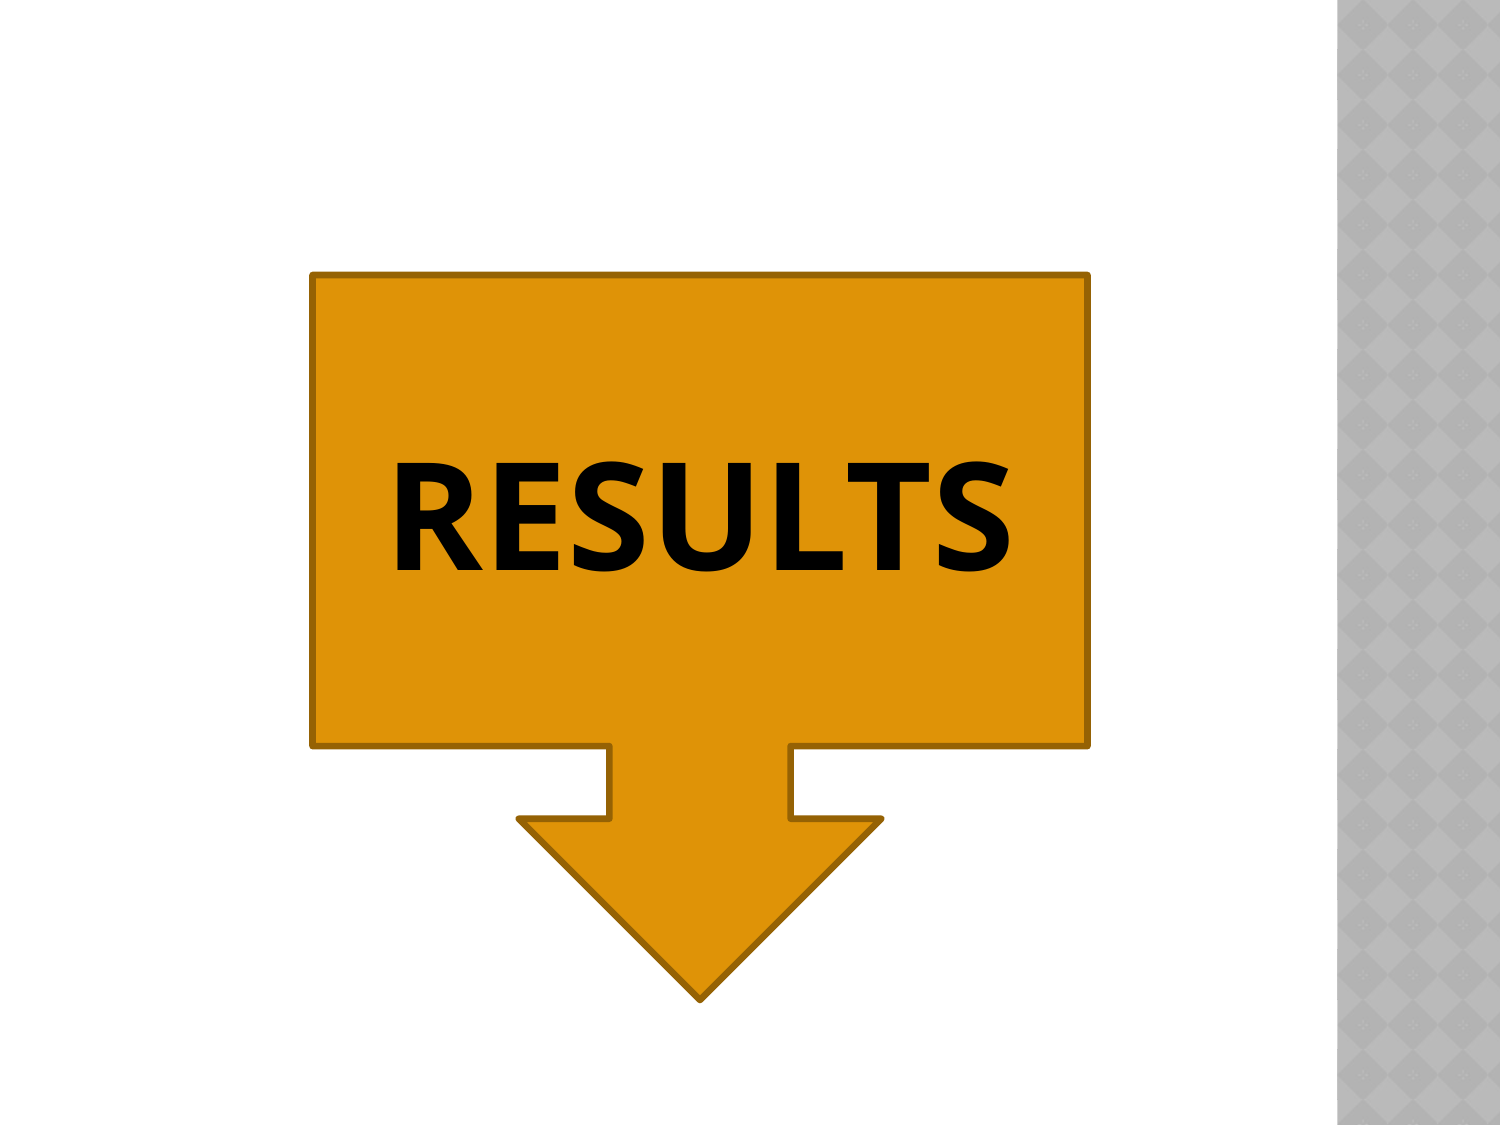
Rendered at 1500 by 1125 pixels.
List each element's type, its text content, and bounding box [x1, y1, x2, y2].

text_box RESULTS [309, 271, 1091, 1004]
